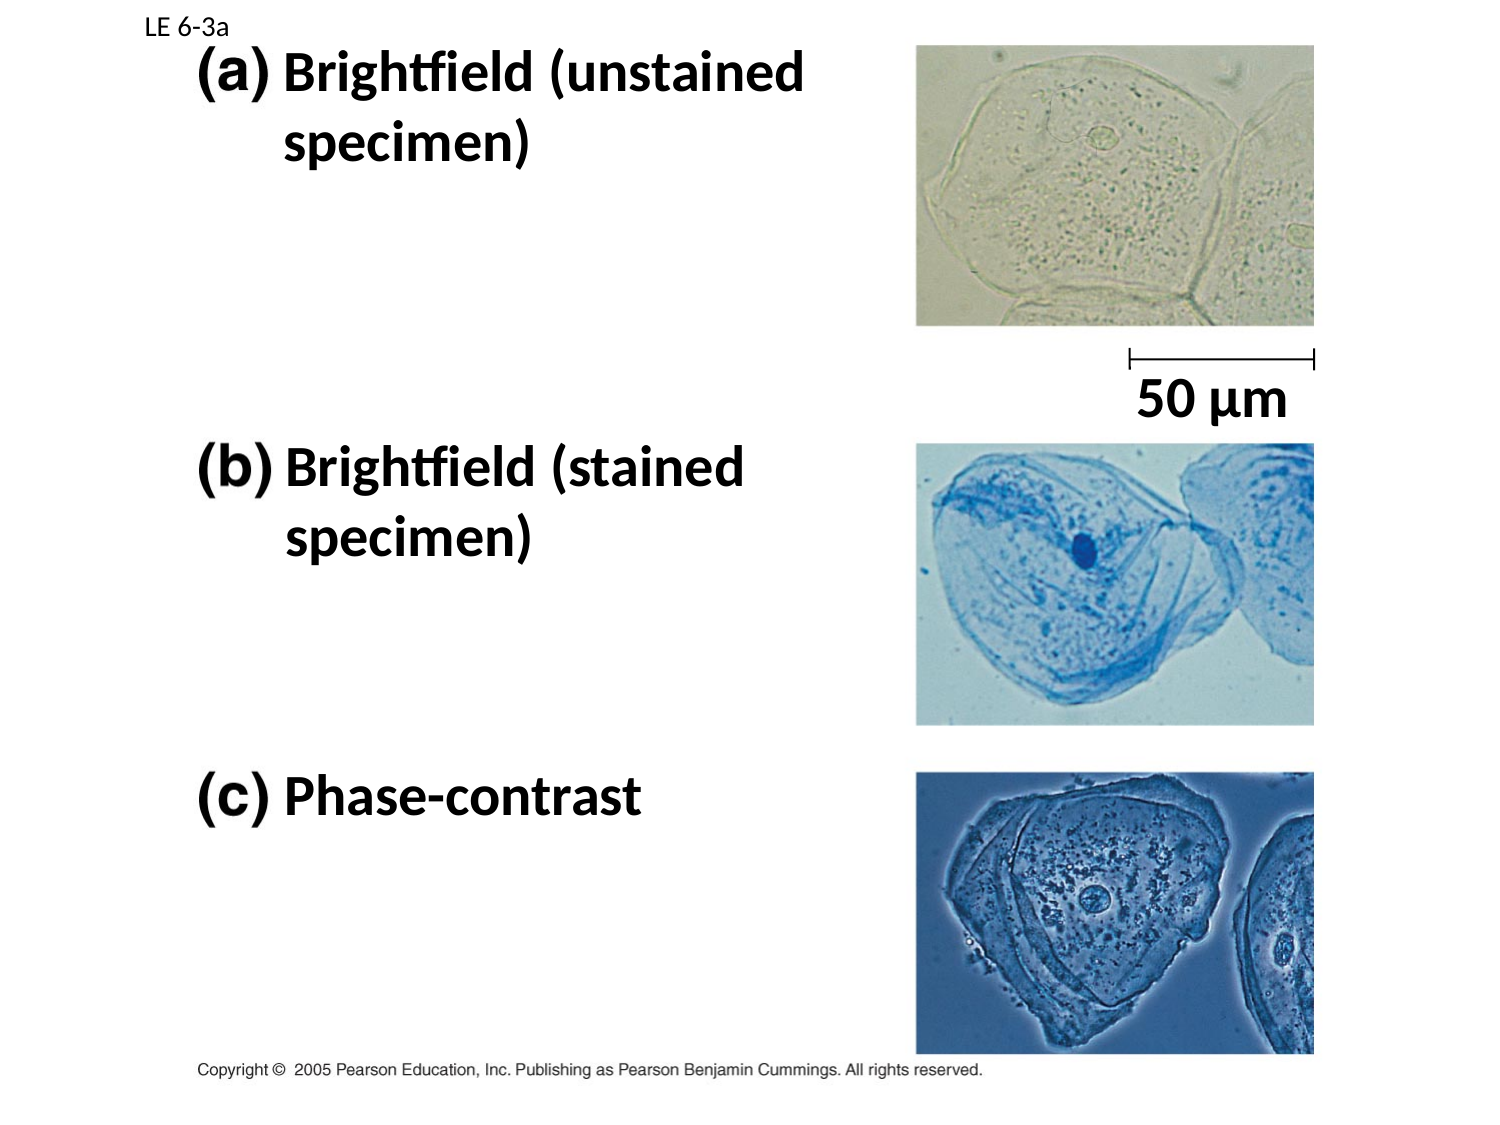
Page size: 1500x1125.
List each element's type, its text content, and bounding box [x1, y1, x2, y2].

title LE 6-3a [24, 0, 350, 50]
picture [168, 36, 1331, 1088]
